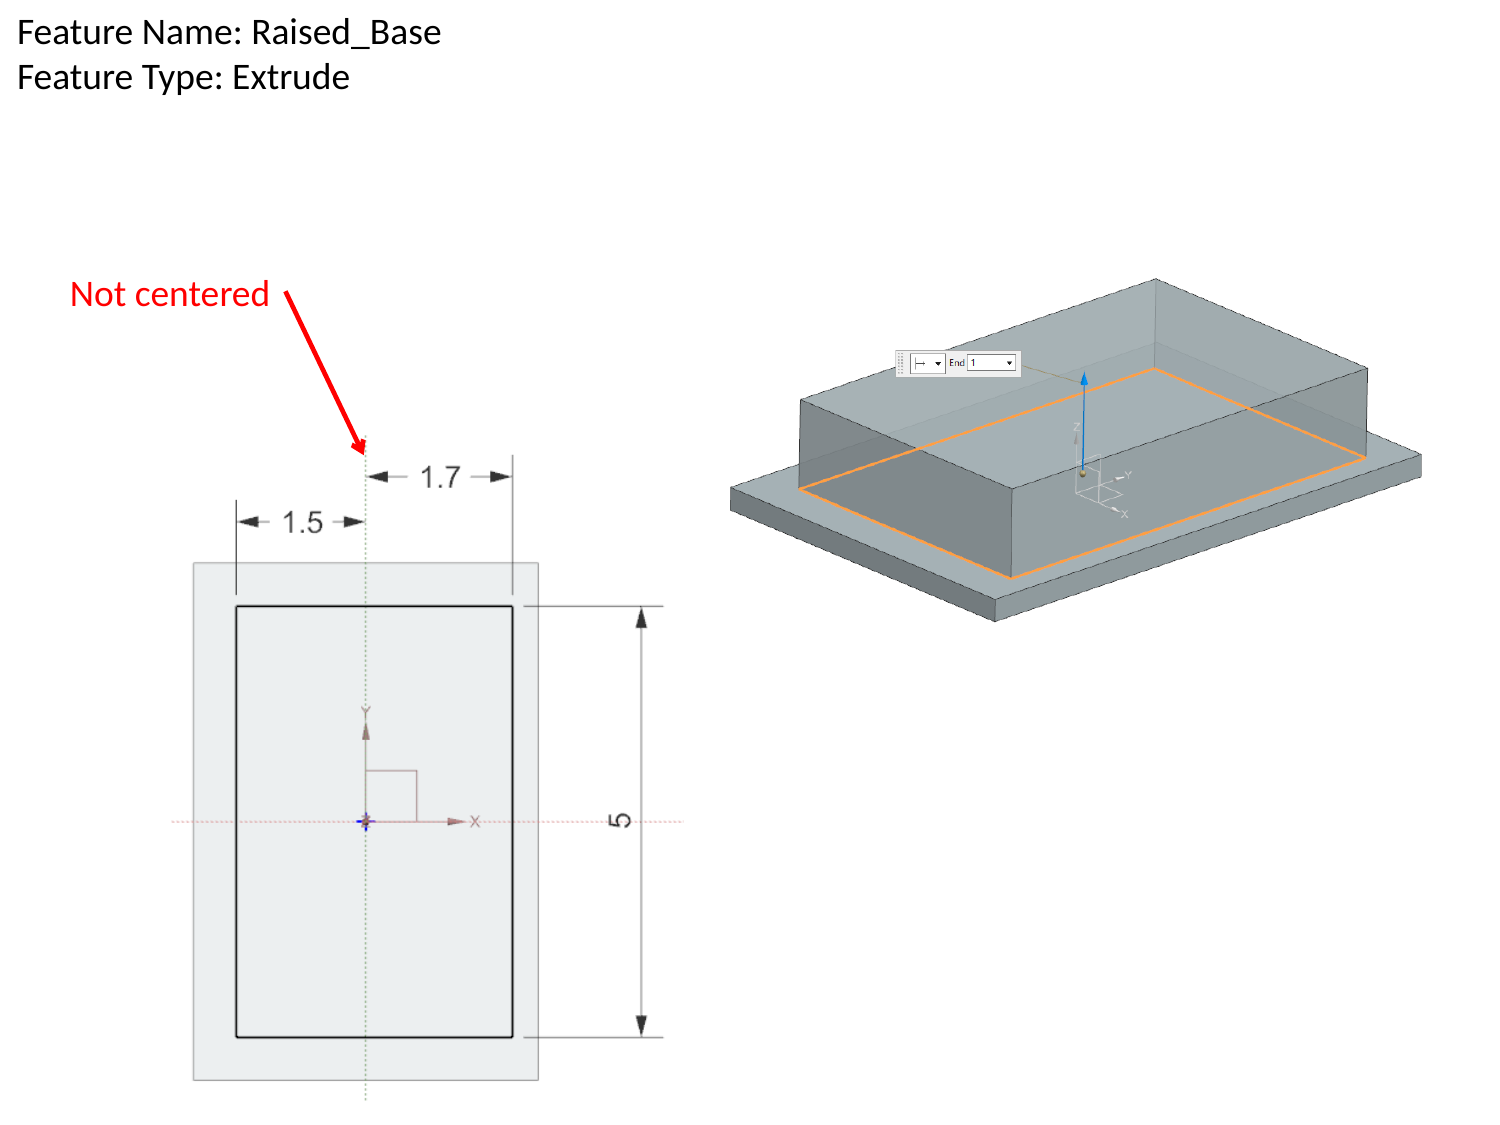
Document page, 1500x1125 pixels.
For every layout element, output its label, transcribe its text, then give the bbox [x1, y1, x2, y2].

picture [170, 433, 684, 1103]
text_box Feature Name: Raised_Base Feature Type: Extrude [2, 0, 458, 105]
text_box Not centered [55, 261, 286, 322]
picture [714, 261, 1430, 628]
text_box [285, 291, 364, 456]
